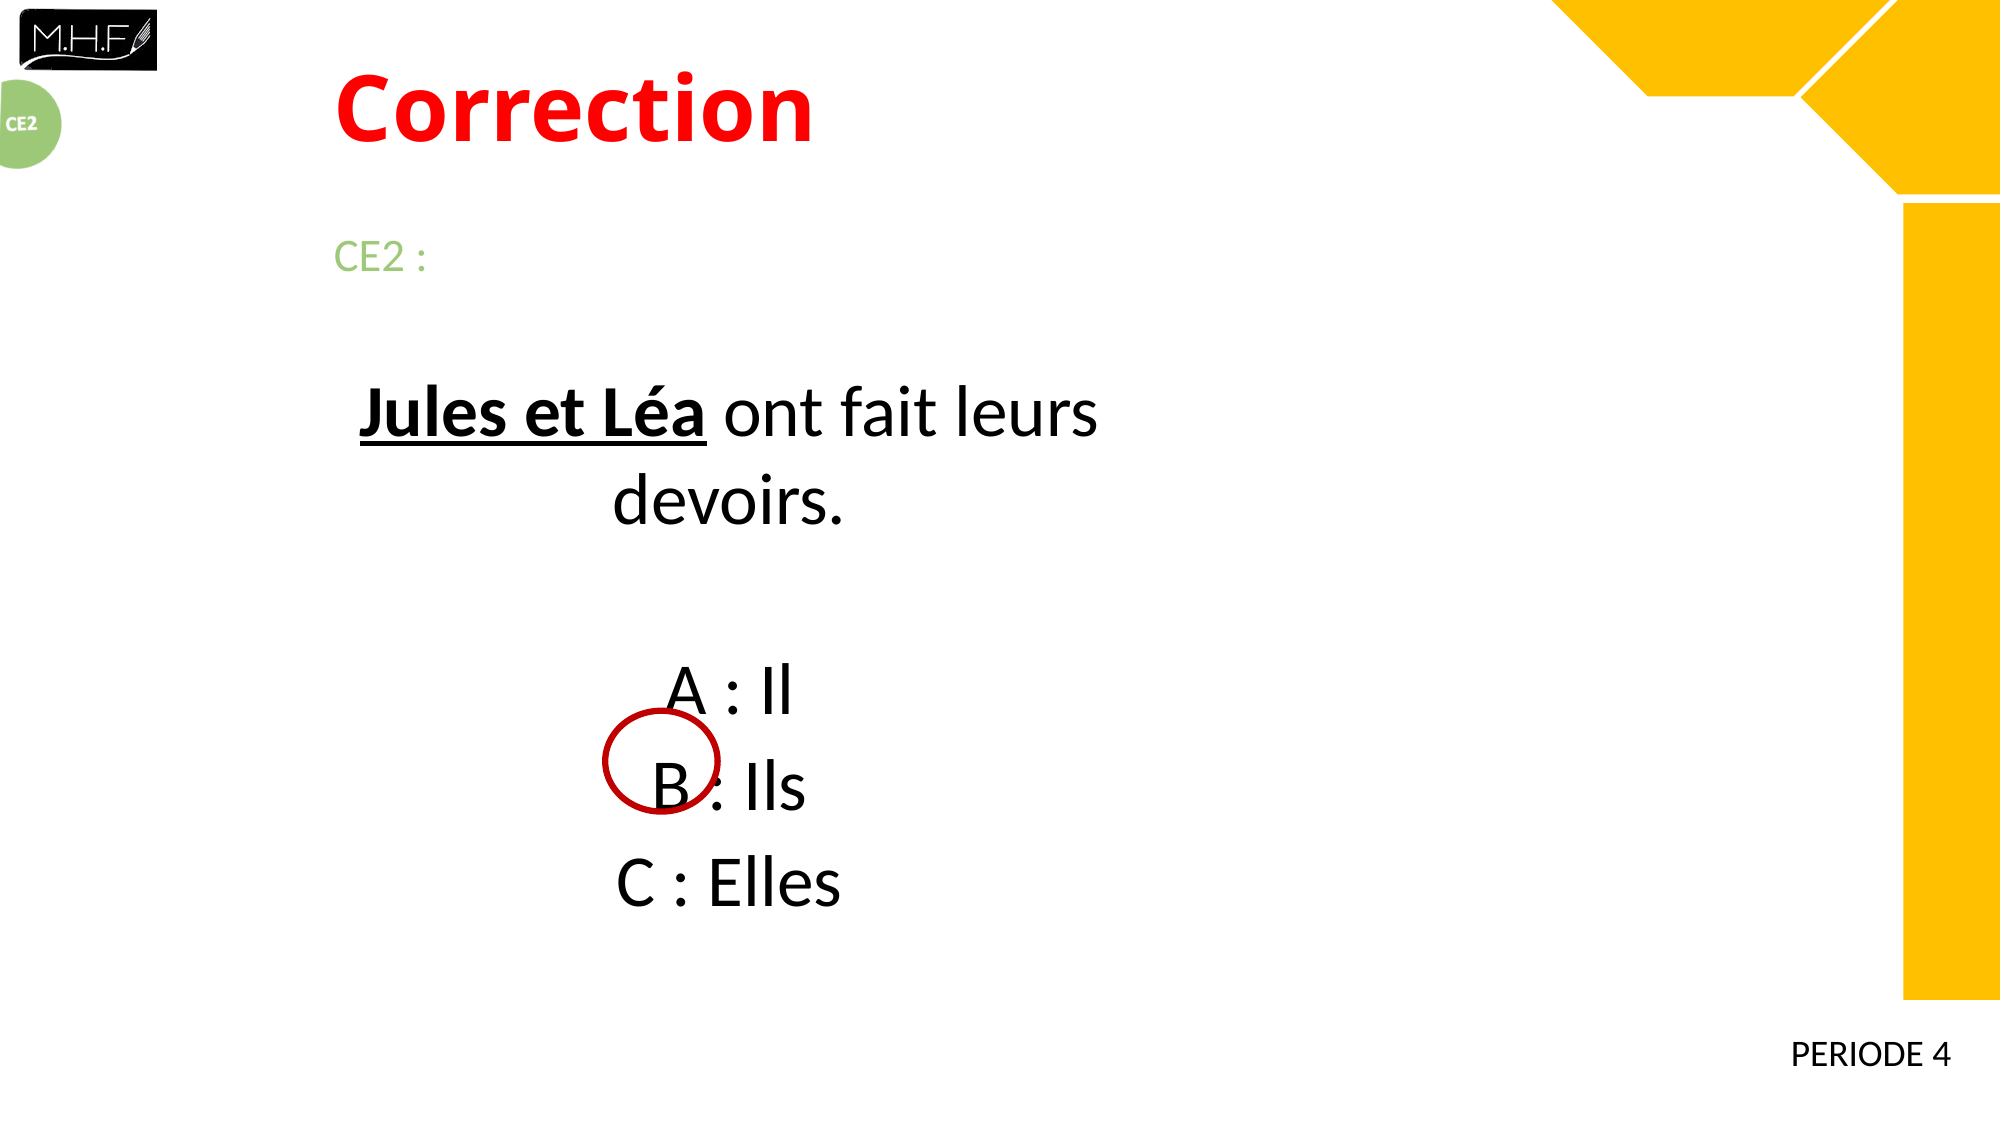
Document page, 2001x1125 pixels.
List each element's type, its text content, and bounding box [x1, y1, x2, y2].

picture [0, 7, 157, 207]
text_box CE2 : Jules et Léa ont fait leurs devoirs. A : Il B : Ils C : Elles [318, 223, 1141, 938]
text_box [604, 709, 719, 813]
text_box [1799, 0, 2000, 196]
text_box [1549, 0, 1892, 98]
text_box [1902, 202, 2000, 1001]
title Correction [318, 3, 1865, 221]
text_box PERIODE 4 [1362, 1021, 1967, 1125]
